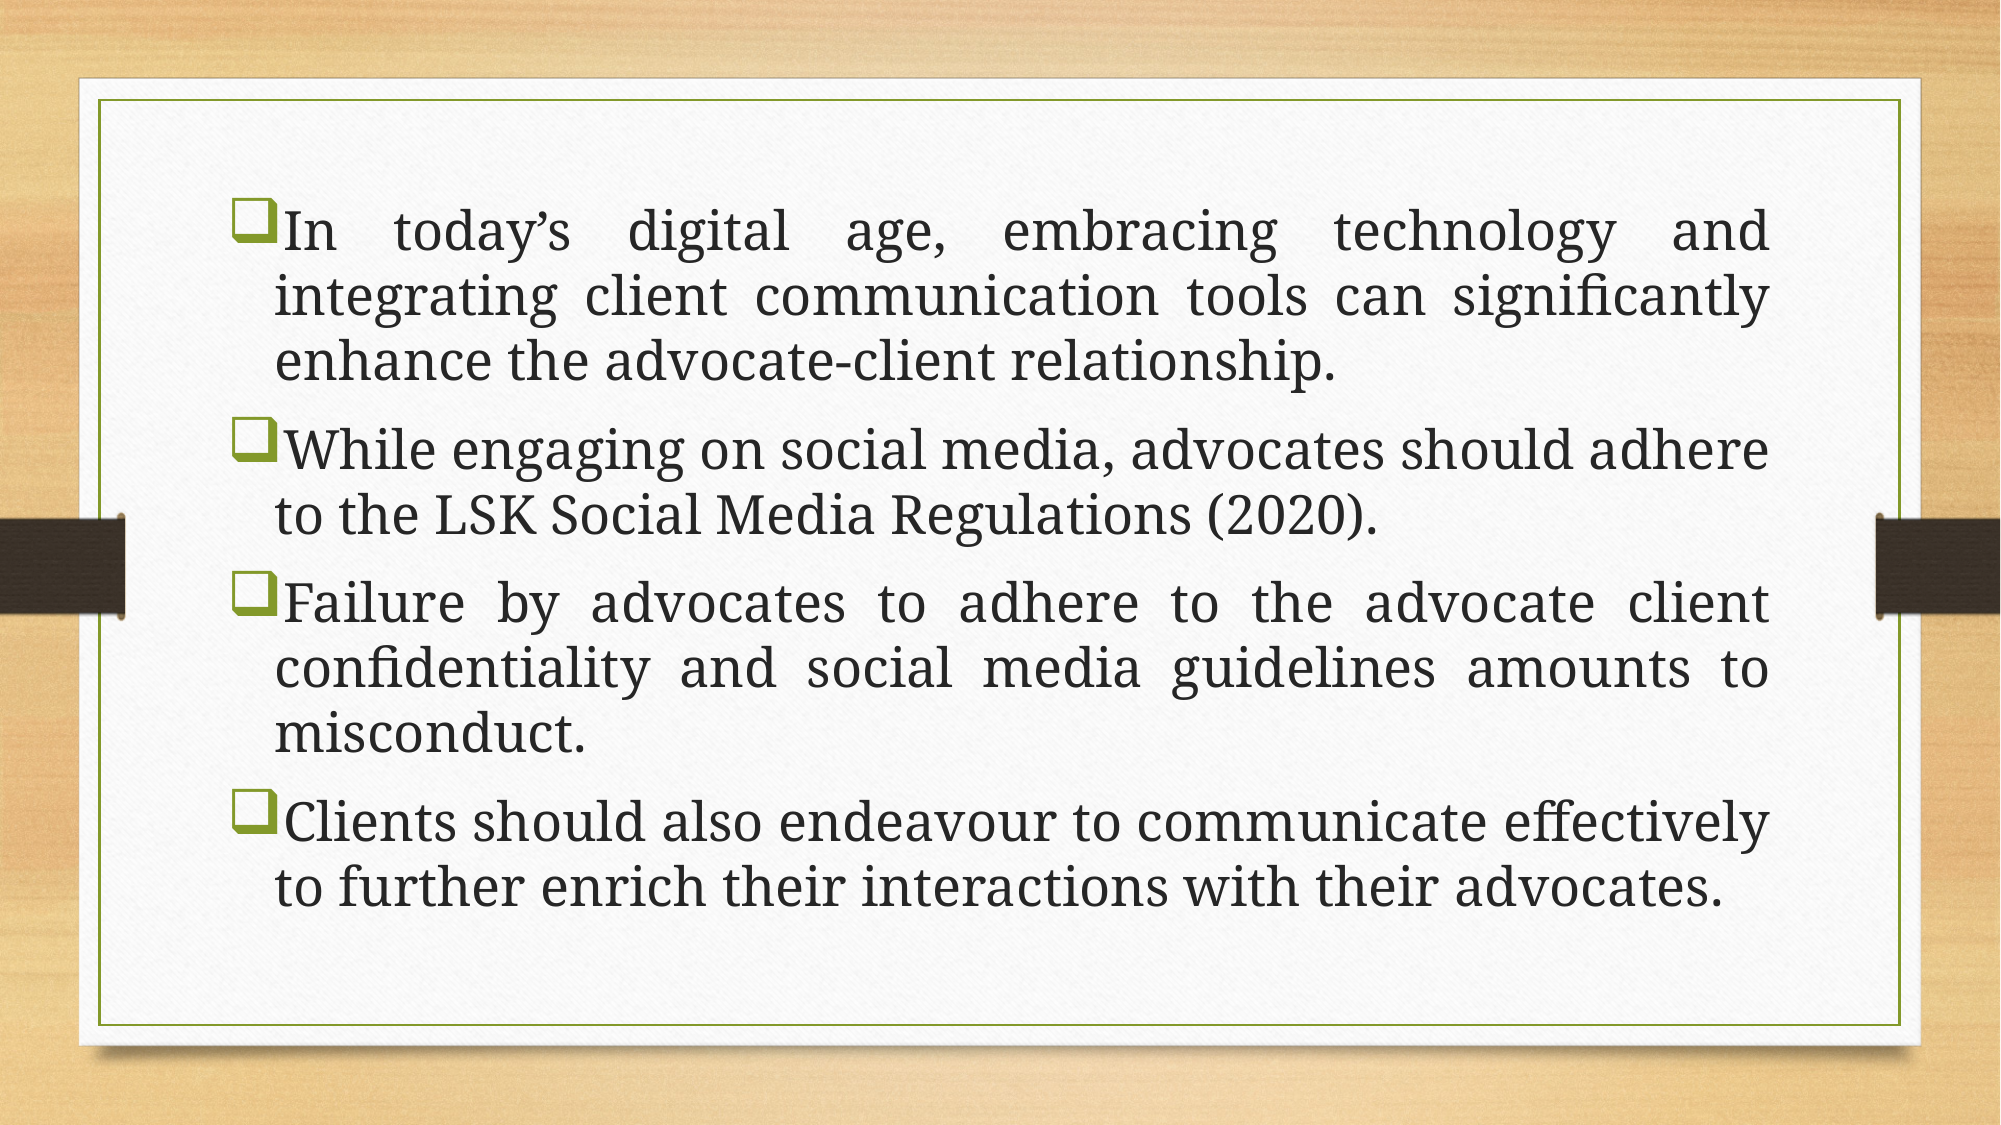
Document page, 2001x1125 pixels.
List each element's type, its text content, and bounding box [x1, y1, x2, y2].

list In today’s digital age, embracing technology and integrating client communication tools can significantly enhance the advocate-client relationship. While engaging on social media, advocates should adhere to the LSK Social Media Regulations (2020). Failure by advocates to adhere to the advocate client confidentiality and social media guidelines amounts to misconduct. Clients should also endeavour to communicate effectively to further enrich their interactions with their advocates. [212, 188, 1788, 960]
picture [0, 0, 2001, 1125]
